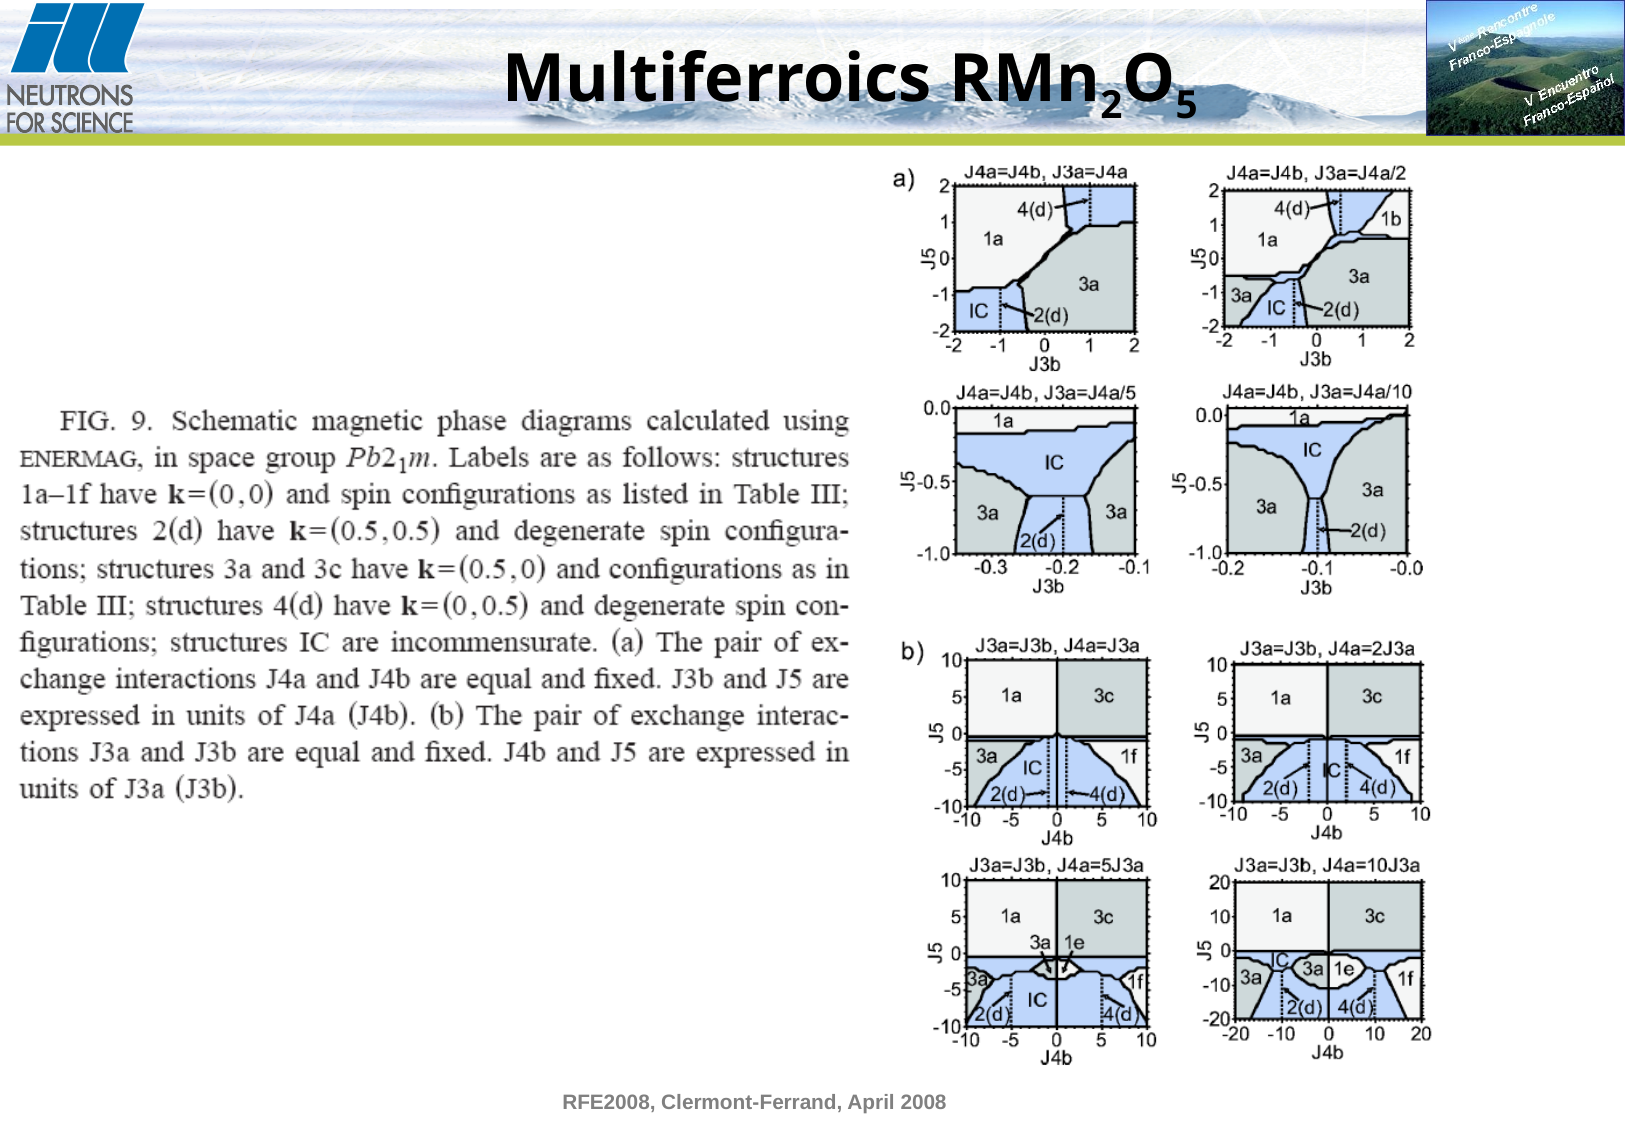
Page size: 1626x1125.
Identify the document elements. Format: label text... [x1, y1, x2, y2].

picture [895, 621, 1470, 1071]
picture [0, 160, 1467, 807]
picture [0, 0, 1625, 136]
title Multiferroics RMn2O5 [162, 30, 1538, 131]
